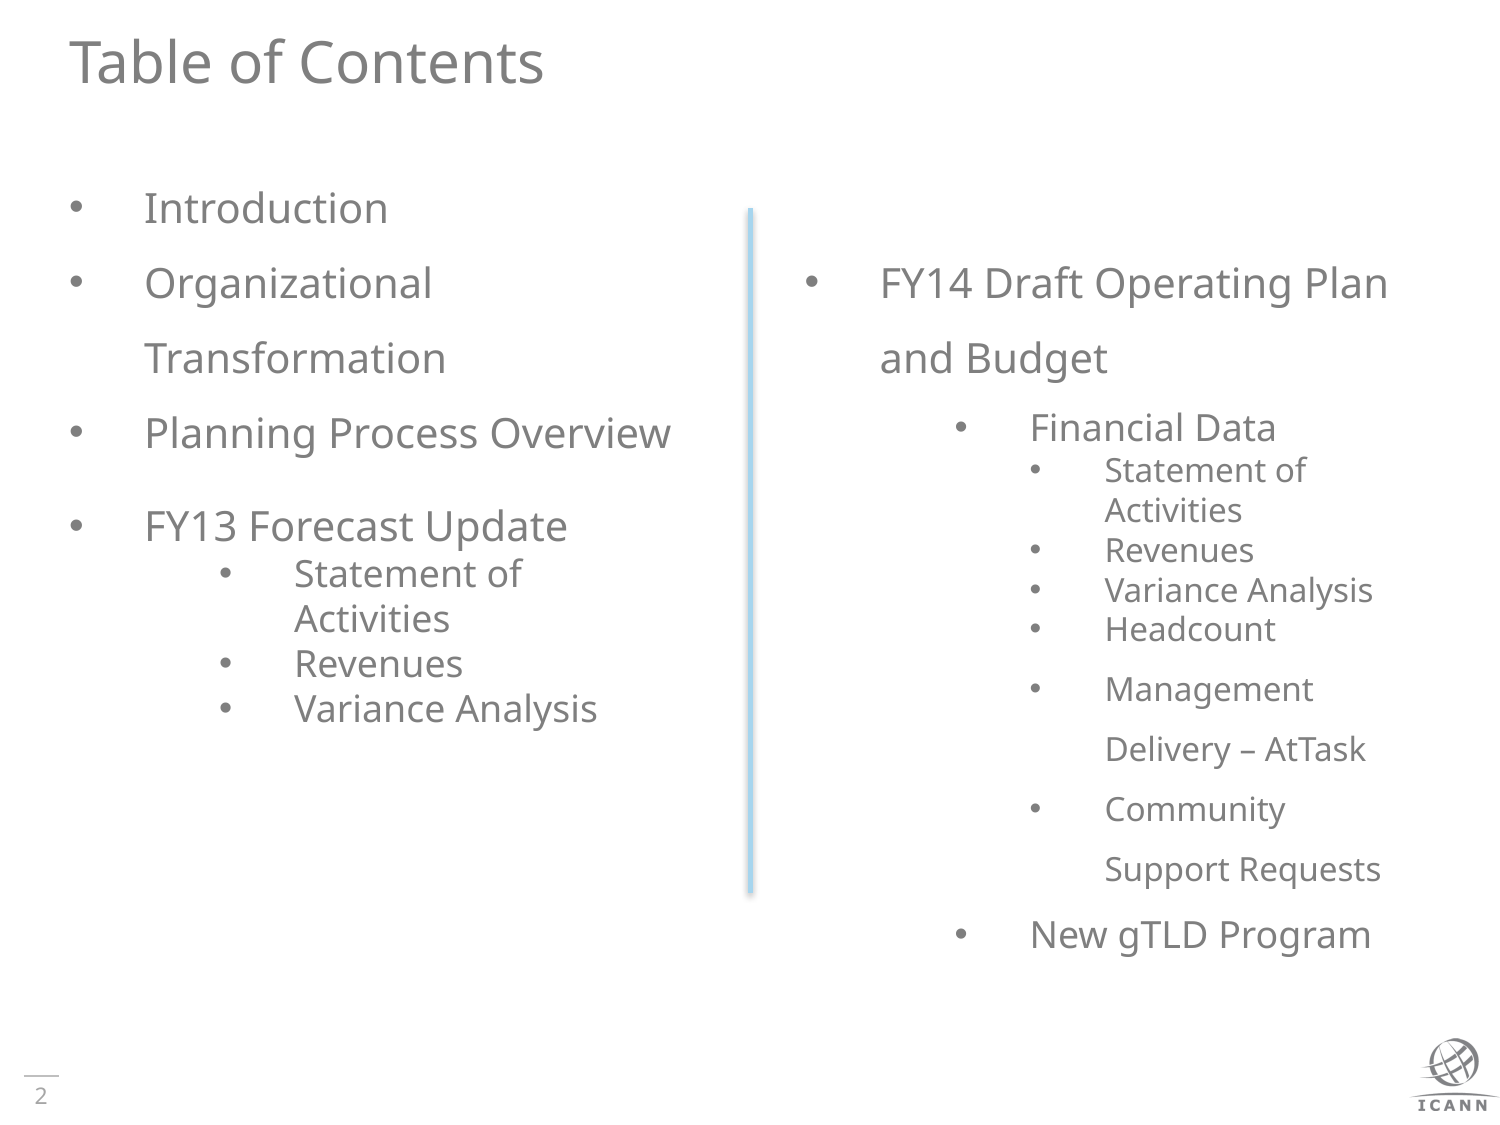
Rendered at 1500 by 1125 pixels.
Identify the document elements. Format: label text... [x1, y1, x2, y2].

title Table of Contents [54, 30, 1471, 102]
picture [1409, 1038, 1500, 1111]
list Introduction Organizational Transformation Planning Process Overview FY13 Forecast Update Statement of Activities Revenues Variance Analysis FY14 Draft Operating Plan and Budget Financial Data Statement of Activities Revenues Variance Analysis Headcount Management Delivery – AtTask Community Support Requests New gTLD Program [54, 149, 1436, 1094]
